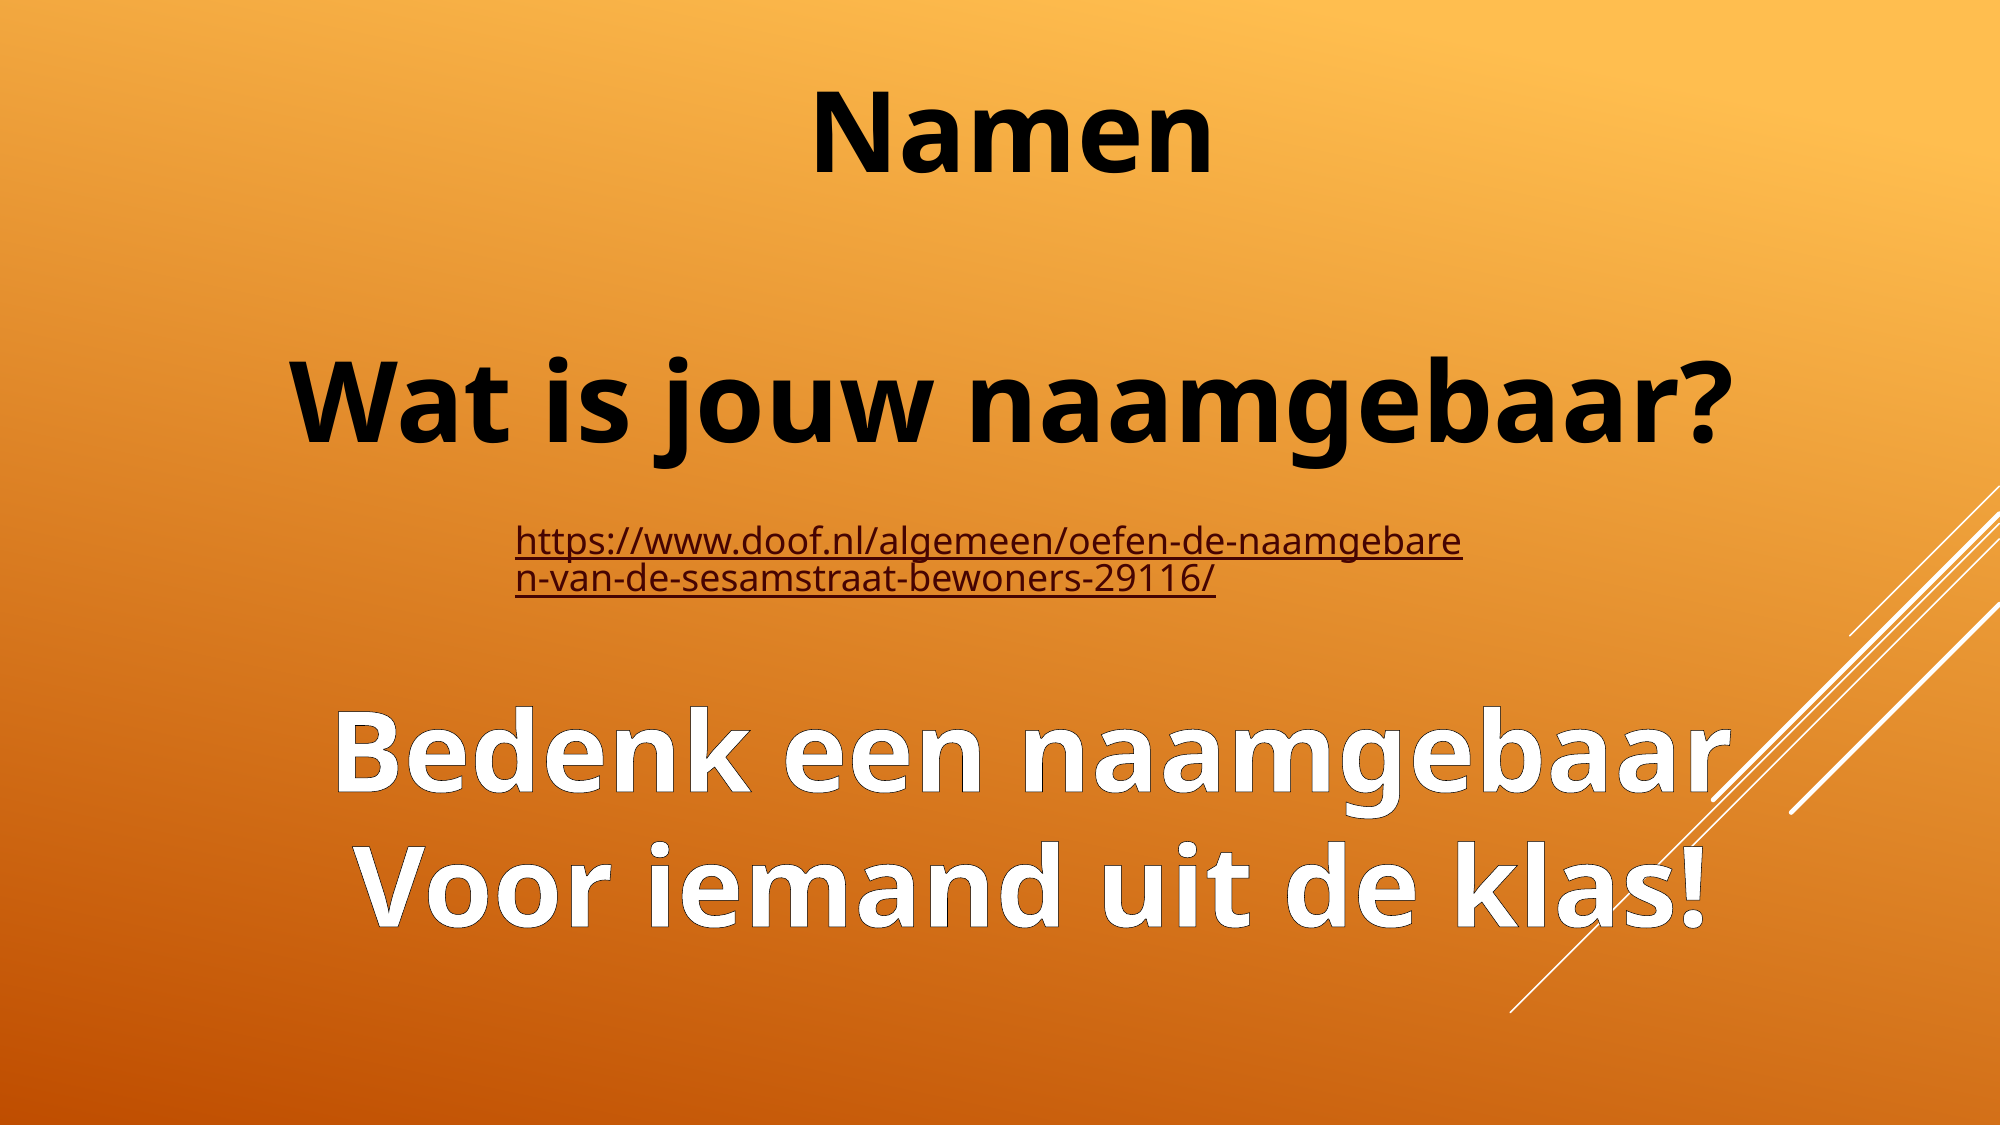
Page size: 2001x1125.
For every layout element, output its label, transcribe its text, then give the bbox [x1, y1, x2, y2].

text_box Namen Wat is jouw naamgebaar? [274, 52, 1751, 473]
text_box https://www.doof.nl/algemeen/oefen-de-naamgebaren-van-de-sesamstraat-bewoners-29116/ [500, 509, 1500, 621]
text_box Bedenk een naamgebaar Voor iemand uit de klas! [313, 671, 1749, 957]
